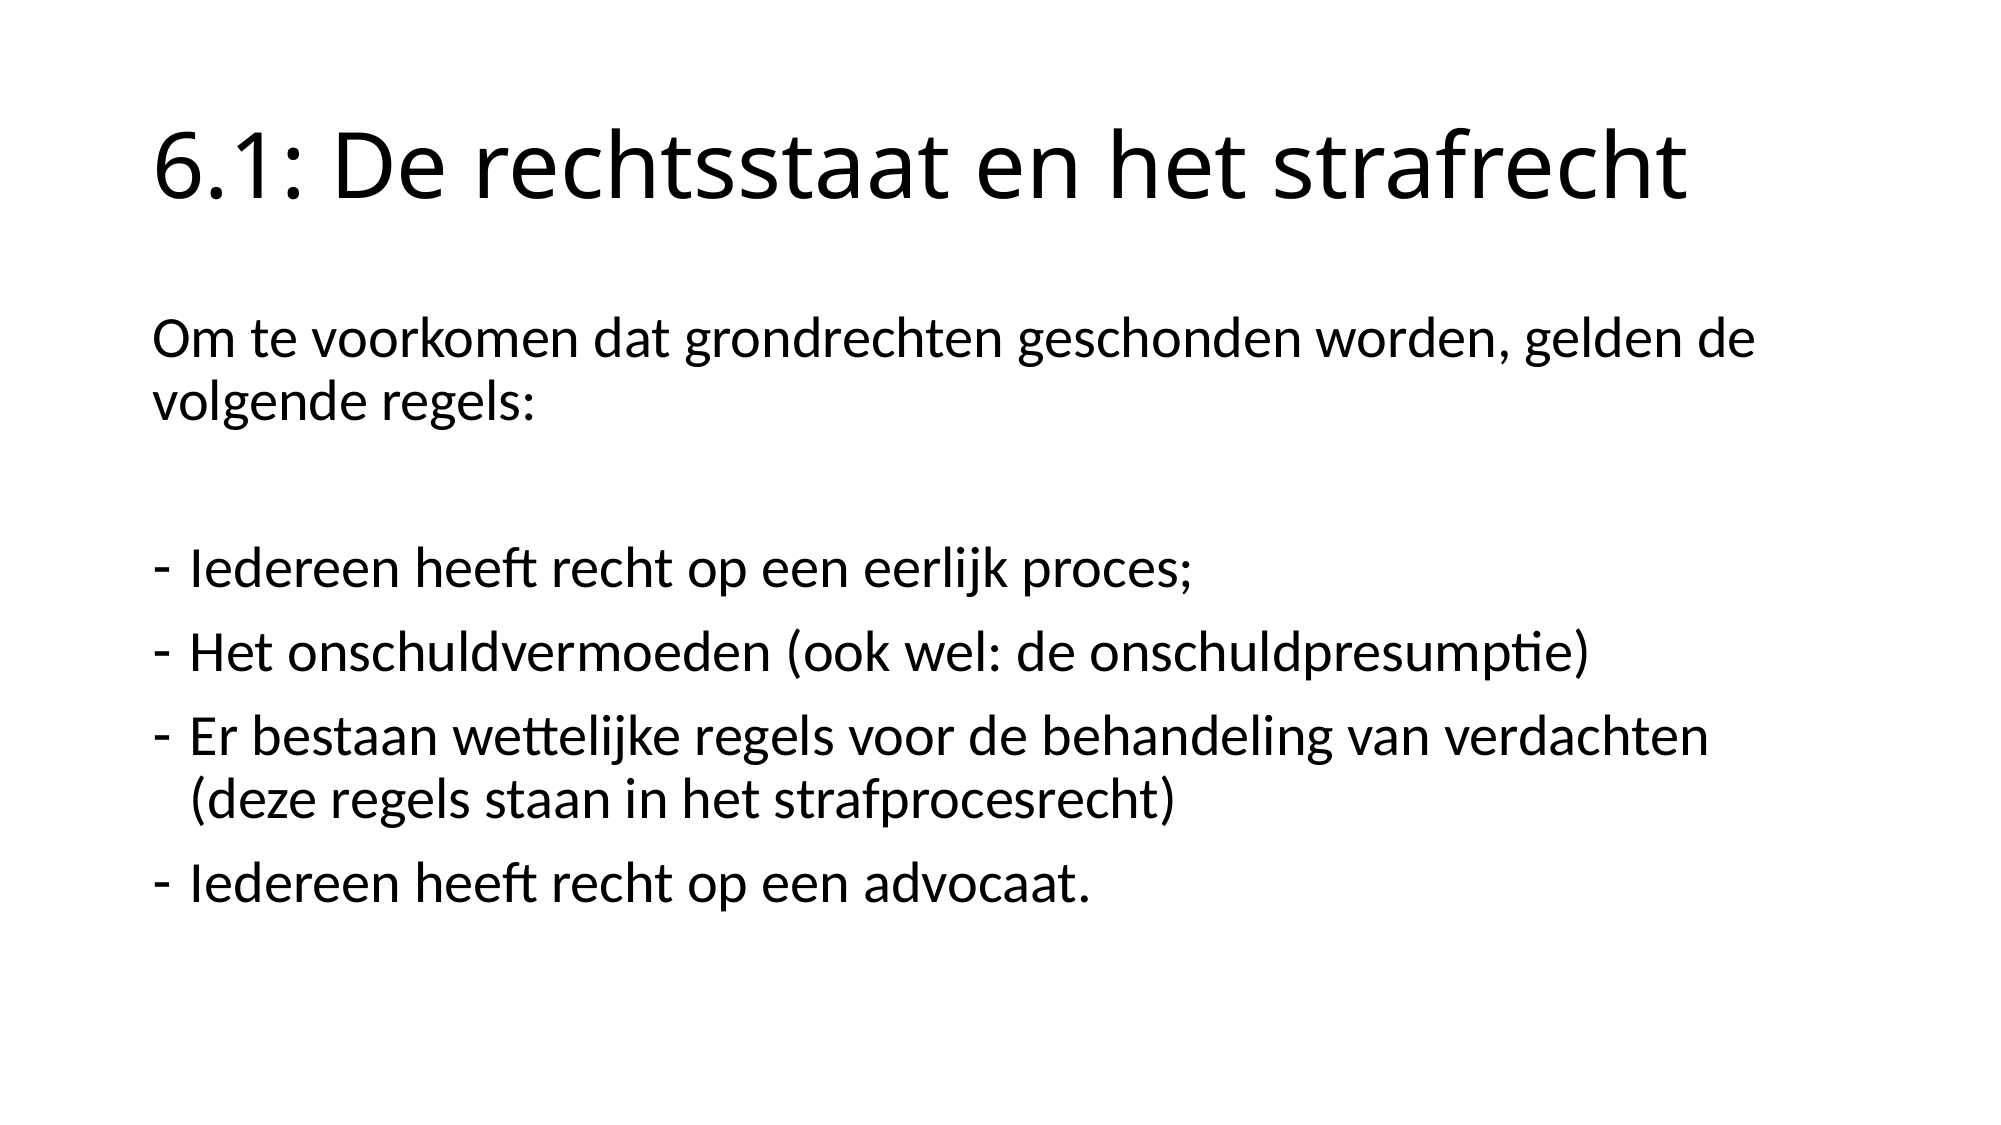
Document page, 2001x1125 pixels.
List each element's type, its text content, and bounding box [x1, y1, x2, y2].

title 6.1: De rechtsstaat en het strafrecht [137, 59, 1863, 278]
list Om te voorkomen dat grondrechten geschonden worden, gelden de volgende regels: Iedereen heeft recht op een eerlijk proces; Het onschuldvermoeden (ook wel: de onschuldpresumptie) Er bestaan wettelijke regels voor de behandeling van verdachten (deze regels staan in het strafprocesrecht) Iedereen heeft recht op een advocaat. [137, 299, 1863, 1014]
